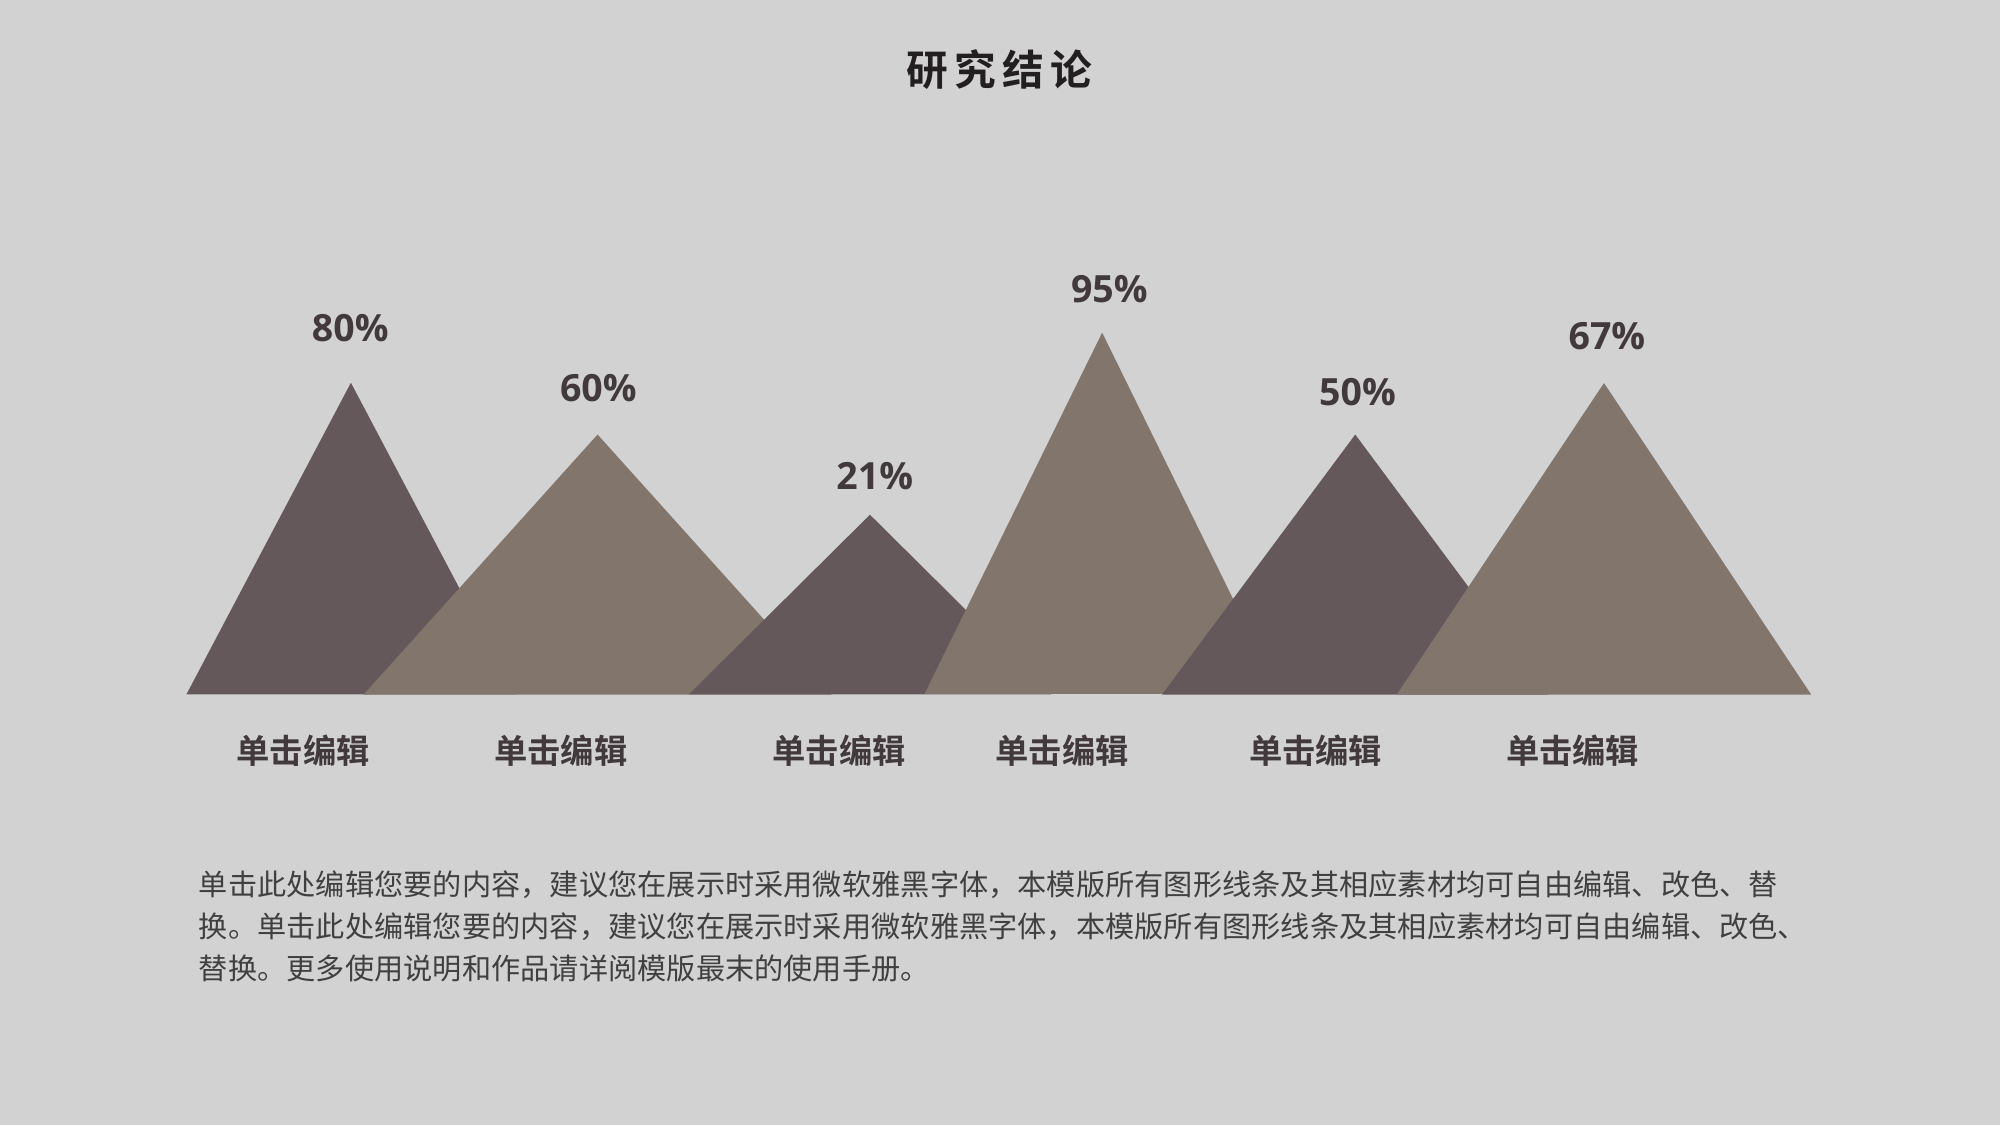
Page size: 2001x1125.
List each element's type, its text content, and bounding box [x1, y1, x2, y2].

text_box 单击编辑 [1229, 709, 1475, 784]
text_box 研究结论 [892, 36, 1108, 101]
text_box 单击此处编辑您要的内容，建议您在展示时采用微软雅黑字体，本模版所有图形线条及其相应素材均可自由编辑、改色、替换。单击此处编辑您要的内容，建议您在展示时采用微软雅黑字体，本模版所有图形线条及其相应素材均可自由编辑、改色、替换。更多使用说明和作品请详阅模版最末的使用手册。 [184, 852, 1812, 993]
text_box 单击编辑 [474, 709, 720, 784]
text_box 21% [816, 420, 943, 520]
text_box 单击编辑 [216, 709, 462, 784]
text_box 95% [1050, 234, 1177, 333]
text_box [1162, 436, 1468, 695]
text_box 单击编辑 [975, 709, 1221, 784]
text_box 单击编辑 [1486, 709, 1732, 784]
text_box [186, 382, 459, 695]
text_box 50% [1299, 336, 1425, 436]
text_box 80% [291, 272, 418, 372]
text_box [924, 333, 1233, 694]
text_box [688, 520, 1051, 695]
text_box [1396, 383, 1812, 695]
text_box 60% [540, 332, 666, 432]
text_box [363, 434, 764, 695]
text_box 67% [1548, 280, 1675, 380]
text_box 单击编辑 [752, 709, 975, 784]
